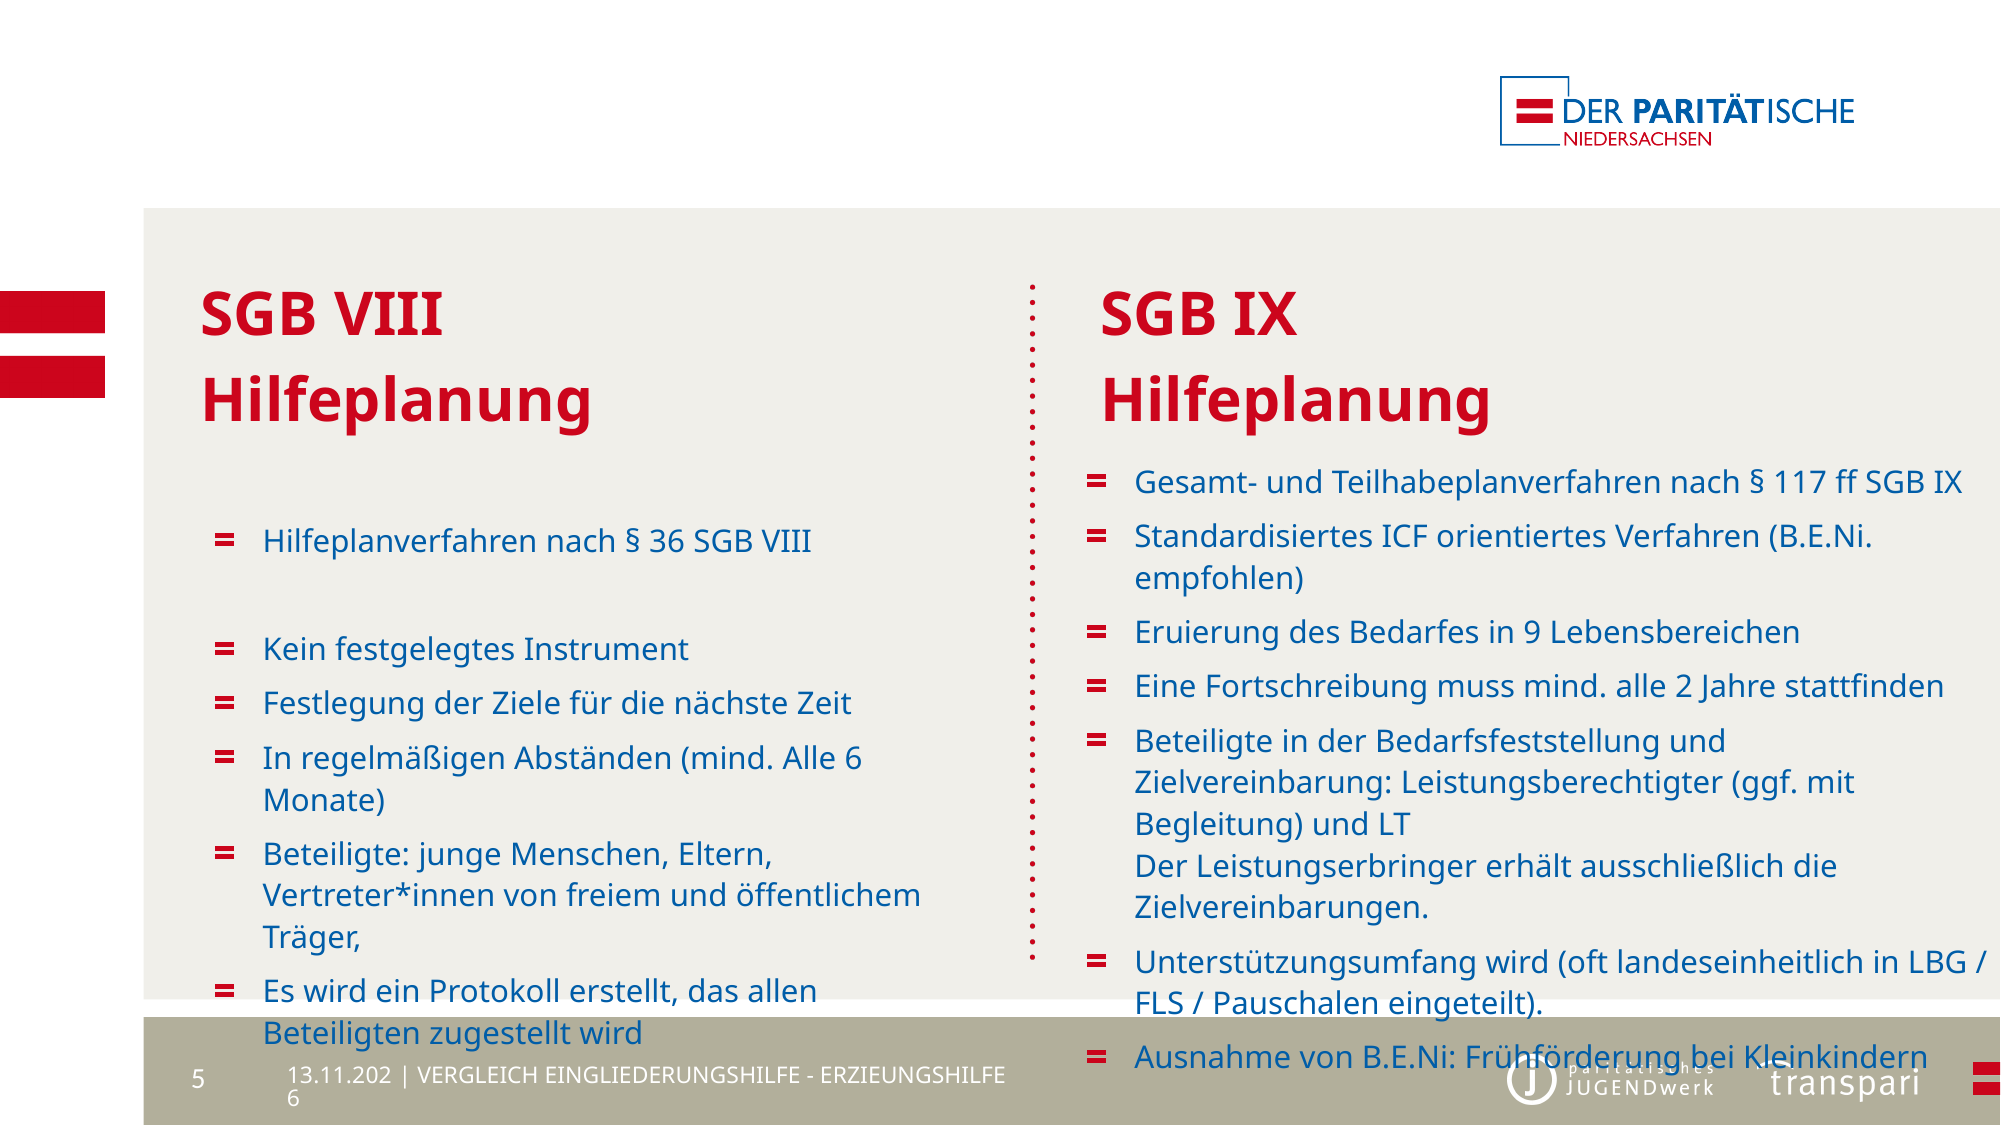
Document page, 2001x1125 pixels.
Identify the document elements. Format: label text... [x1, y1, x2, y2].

picture [1087, 954, 1103, 967]
picture [0, 291, 105, 398]
picture [1507, 1054, 1713, 1105]
picture [1973, 1062, 2001, 1095]
picture [215, 533, 231, 546]
picture [1087, 679, 1103, 692]
picture [215, 750, 231, 763]
footer | vergleich eingliederungshilfe - erzieungshilfe [398, 1058, 1486, 1094]
list Hilfeplanverfahren nach § 36 SGB VIII Kein festgelegtes Instrument Festlegung der Ziele für die nächste Zeit In regelmäßigen Abständen (mind. Alle 6 Monate) Beteiligte: junge Menschen, Eltern, Vertreter*innen von freiem und öffentlichem Träger, Es wird ein Protokoll erstellt, das allen Beteiligten zugestellt wird [192, 462, 977, 989]
picture [1087, 529, 1103, 542]
text_box SGB VIII Hilfeplanung [200, 283, 970, 332]
picture [1087, 474, 1103, 487]
text_box SGB IX Hilfeplanung [1100, 283, 1852, 332]
picture [1087, 625, 1103, 638]
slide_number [286, 1058, 399, 1095]
picture [215, 984, 231, 997]
picture [215, 696, 231, 709]
picture [215, 642, 231, 655]
slide_number 5 [190, 1058, 264, 1094]
picture [1757, 1060, 1918, 1102]
picture [1500, 76, 1854, 152]
picture [215, 846, 231, 859]
list Gesamt- und Teilhabeplanverfahren nach § 117 ff SGB IX Standardisiertes ICF orientiertes Verfahren (B.E.Ni. empfohlen) Eruierung des Bedarfes in 9 Lebensbereichen Eine Fortschreibung muss mind. alle 2 Jahre stattfinden Beteiligte in der Bedarfsfeststellung und Zielvereinbarung: Leistungsberechtigter (ggf. mit Begleitung) und LT Der Leistungserbringer erhält ausschließlich die Zielvereinbarungen. Unterstützungsumfang wird (oft landeseinheitlich in LBG / FLS / Pauschalen eingeteilt). Ausnahme von B.E.Ni: Frühförderung bei Kleinkindern [1063, 403, 1991, 963]
picture [1087, 733, 1103, 746]
picture [1087, 1050, 1103, 1058]
picture [1006, 207, 1058, 1037]
